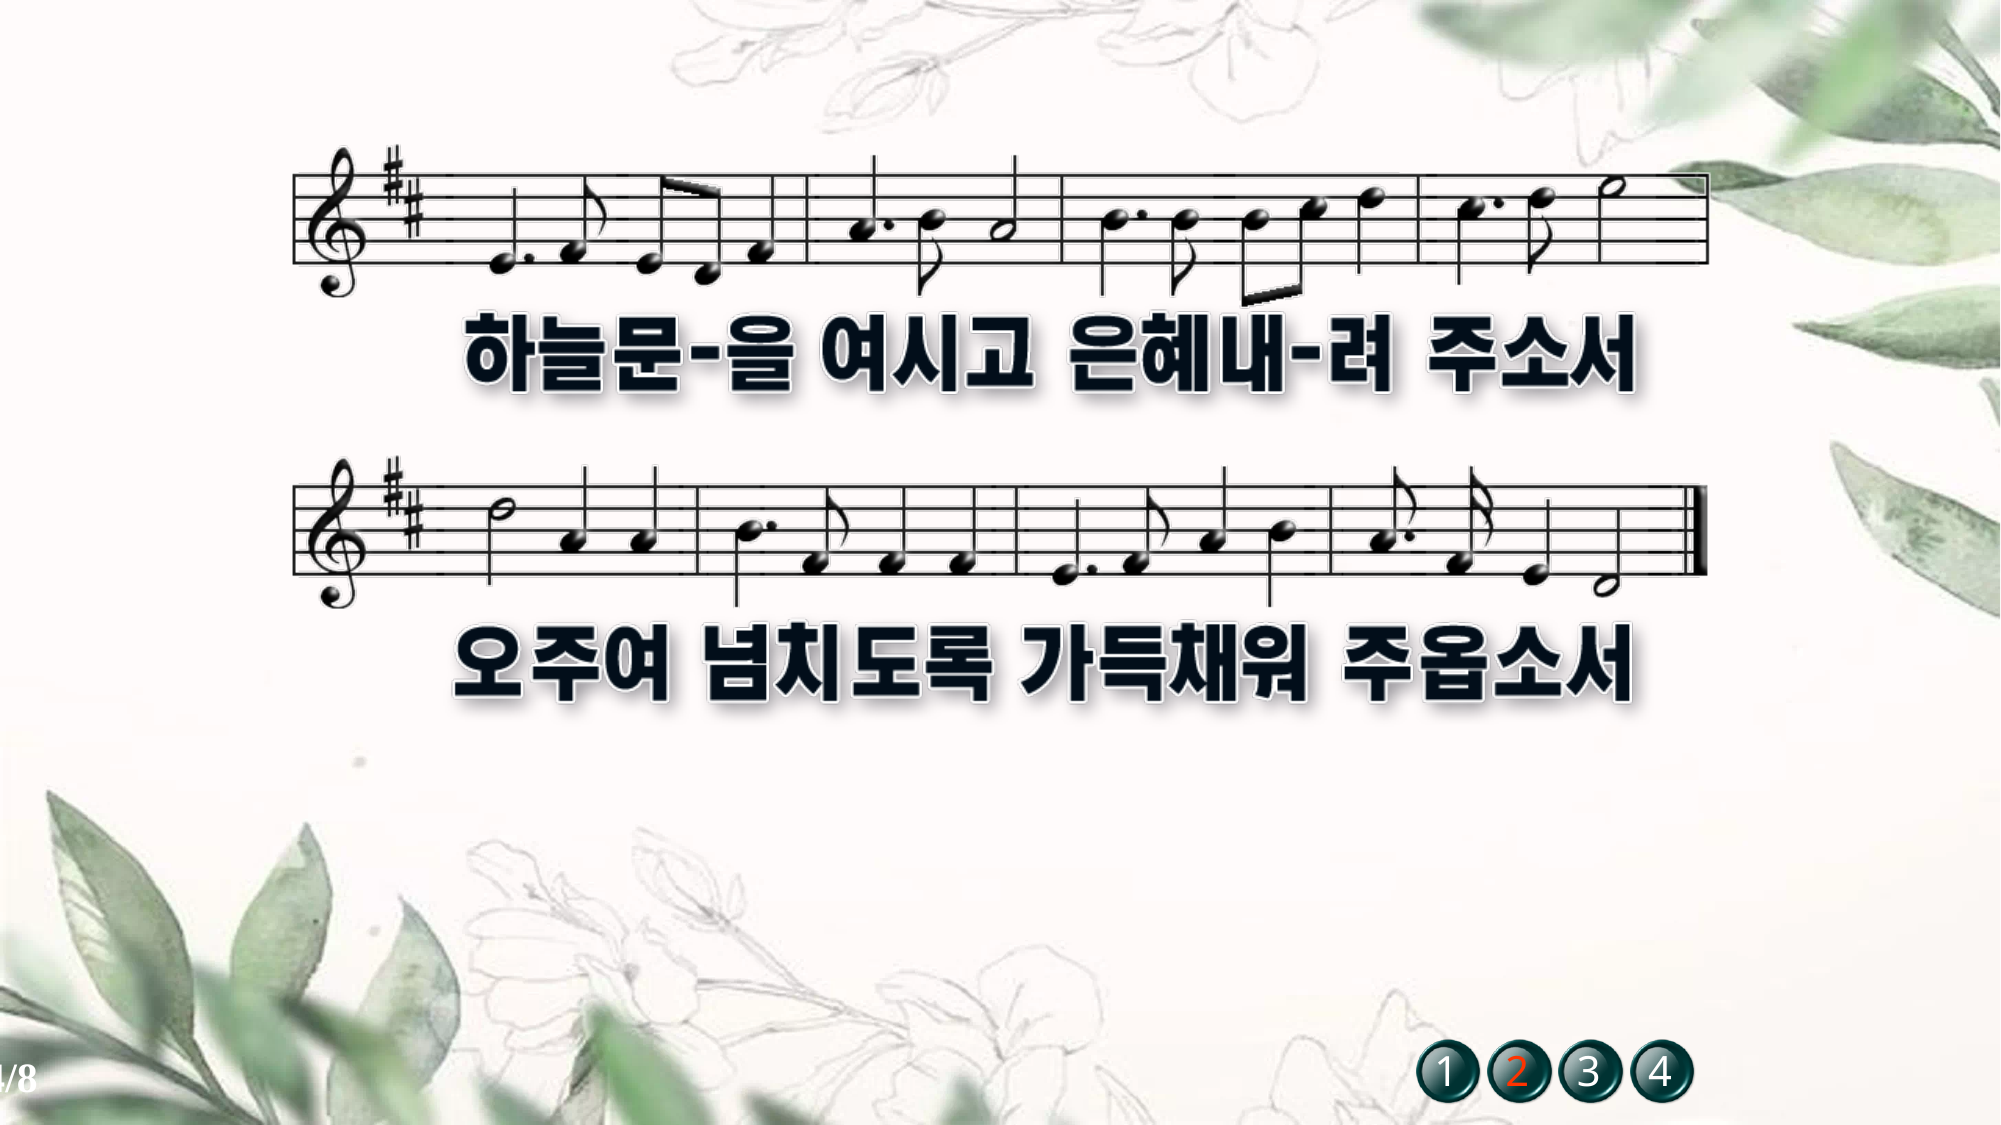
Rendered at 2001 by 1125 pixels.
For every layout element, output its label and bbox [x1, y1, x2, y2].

text_box [1413, 1035, 1484, 1106]
text_box [1627, 1035, 1697, 1106]
text_box [1555, 1035, 1626, 1106]
text_box [1484, 1035, 1555, 1106]
picture [0, 0, 2001, 1125]
